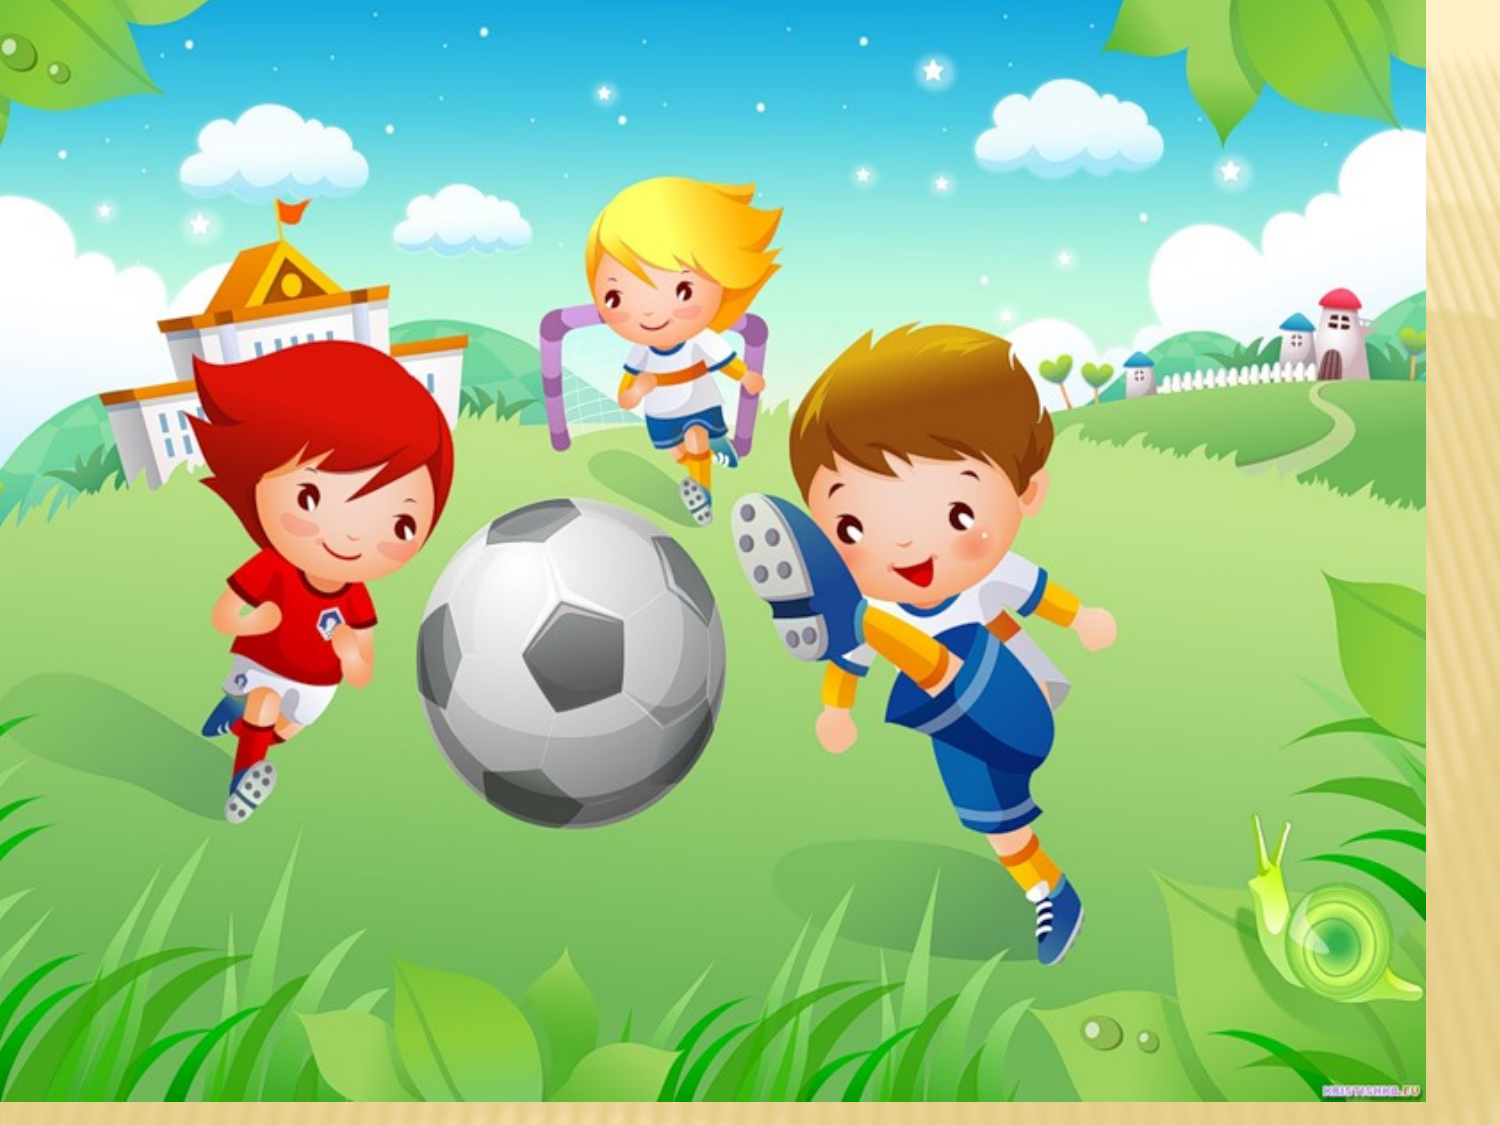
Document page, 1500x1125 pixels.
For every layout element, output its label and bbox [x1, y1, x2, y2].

list [0, 0, 1426, 1102]
